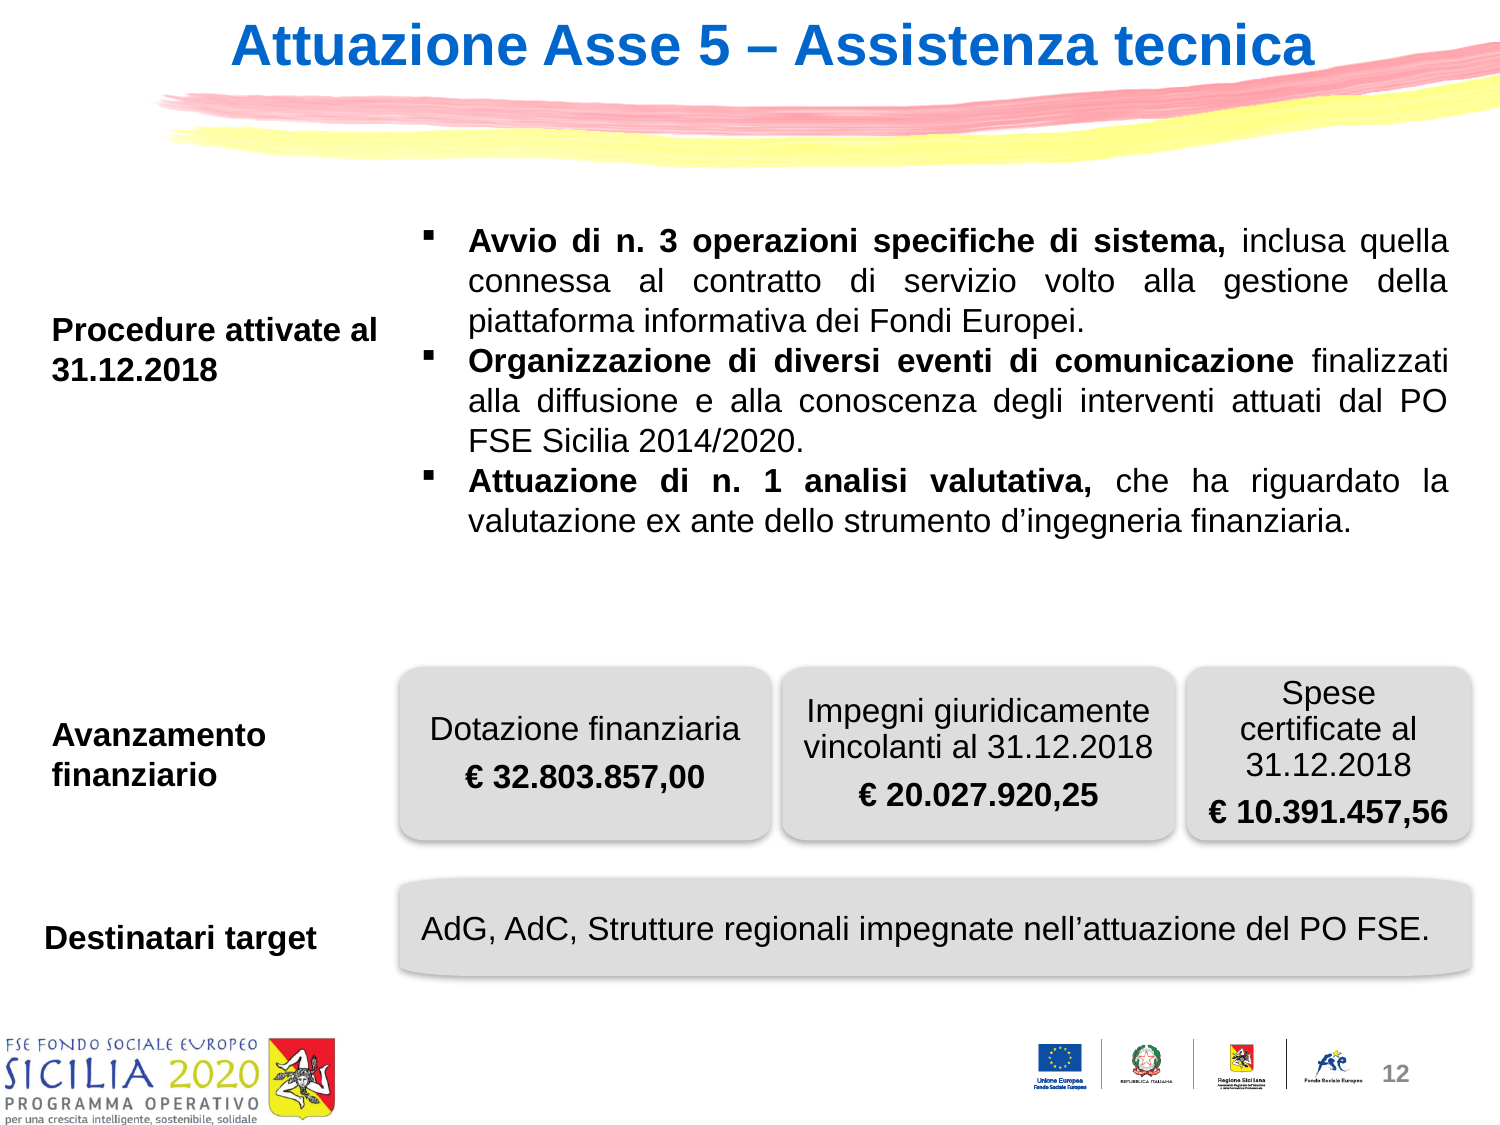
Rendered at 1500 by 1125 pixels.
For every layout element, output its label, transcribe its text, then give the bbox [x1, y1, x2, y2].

text_box Spese certificate al 31.12.2018 € 10.391.457,56 [1187, 666, 1471, 841]
picture [1009, 1034, 1377, 1107]
picture [0, 1031, 348, 1125]
picture [100, 42, 1500, 173]
slide_number 12 [1382, 1042, 1425, 1103]
text_box Destinatari target [29, 908, 400, 964]
text_box AdG, AdC, Strutture regionali impegnate nell’attuazione del PO FSE. [399, 877, 1471, 976]
text_box Dotazione finanziaria € 32.803.857,00 [400, 666, 771, 841]
text_box Avanzamento finanziario [36, 705, 420, 801]
text_box Attuazione Asse 5 – Assistenza tecnica [47, 0, 1500, 165]
text_box Impegni giuridicamente vincolanti al 31.12.2018 € 20.027.920,25 [782, 666, 1176, 841]
text_box Procedure attivate al 31.12.2018 [36, 301, 443, 396]
text_box Avvio di n. 3 operazioni specifiche di sistema, inclusa quella connessa al contratto di servizio volto alla gestione della piattaforma informativa dei Fondi Europei. Organizzazione di diversi eventi di comunicazione finalizzati alla diffusione e alla conoscenza degli interventi attuati dal PO FSE Sicilia 2014/2020. Attuazione di n. 1 analisi valutativa, che ha riguardato la valutazione ex ante dello strumento d’ingegneria finanziaria. [399, 198, 1471, 587]
